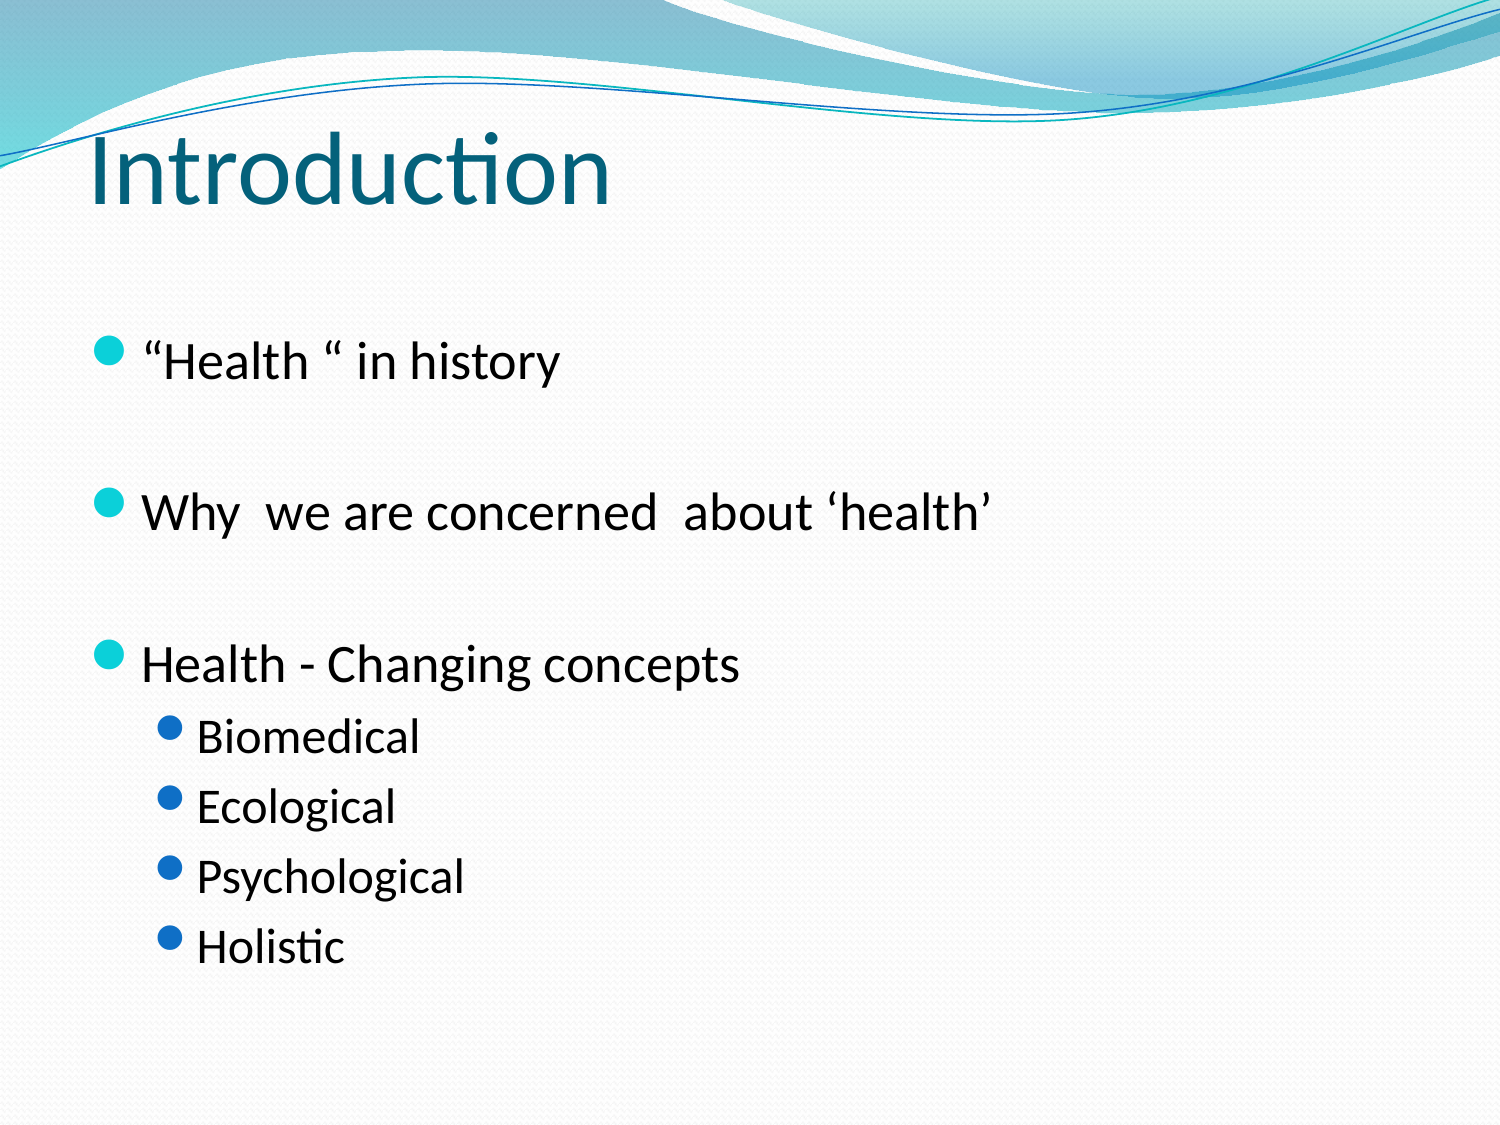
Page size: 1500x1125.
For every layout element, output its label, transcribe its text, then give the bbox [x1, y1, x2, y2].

title Introduction [87, 37, 1438, 225]
list “Health “ in history Why we are concerned about ‘health’ Health - Changing concepts Biomedical Ecological Psychological Holistic [75, 317, 1425, 1038]
